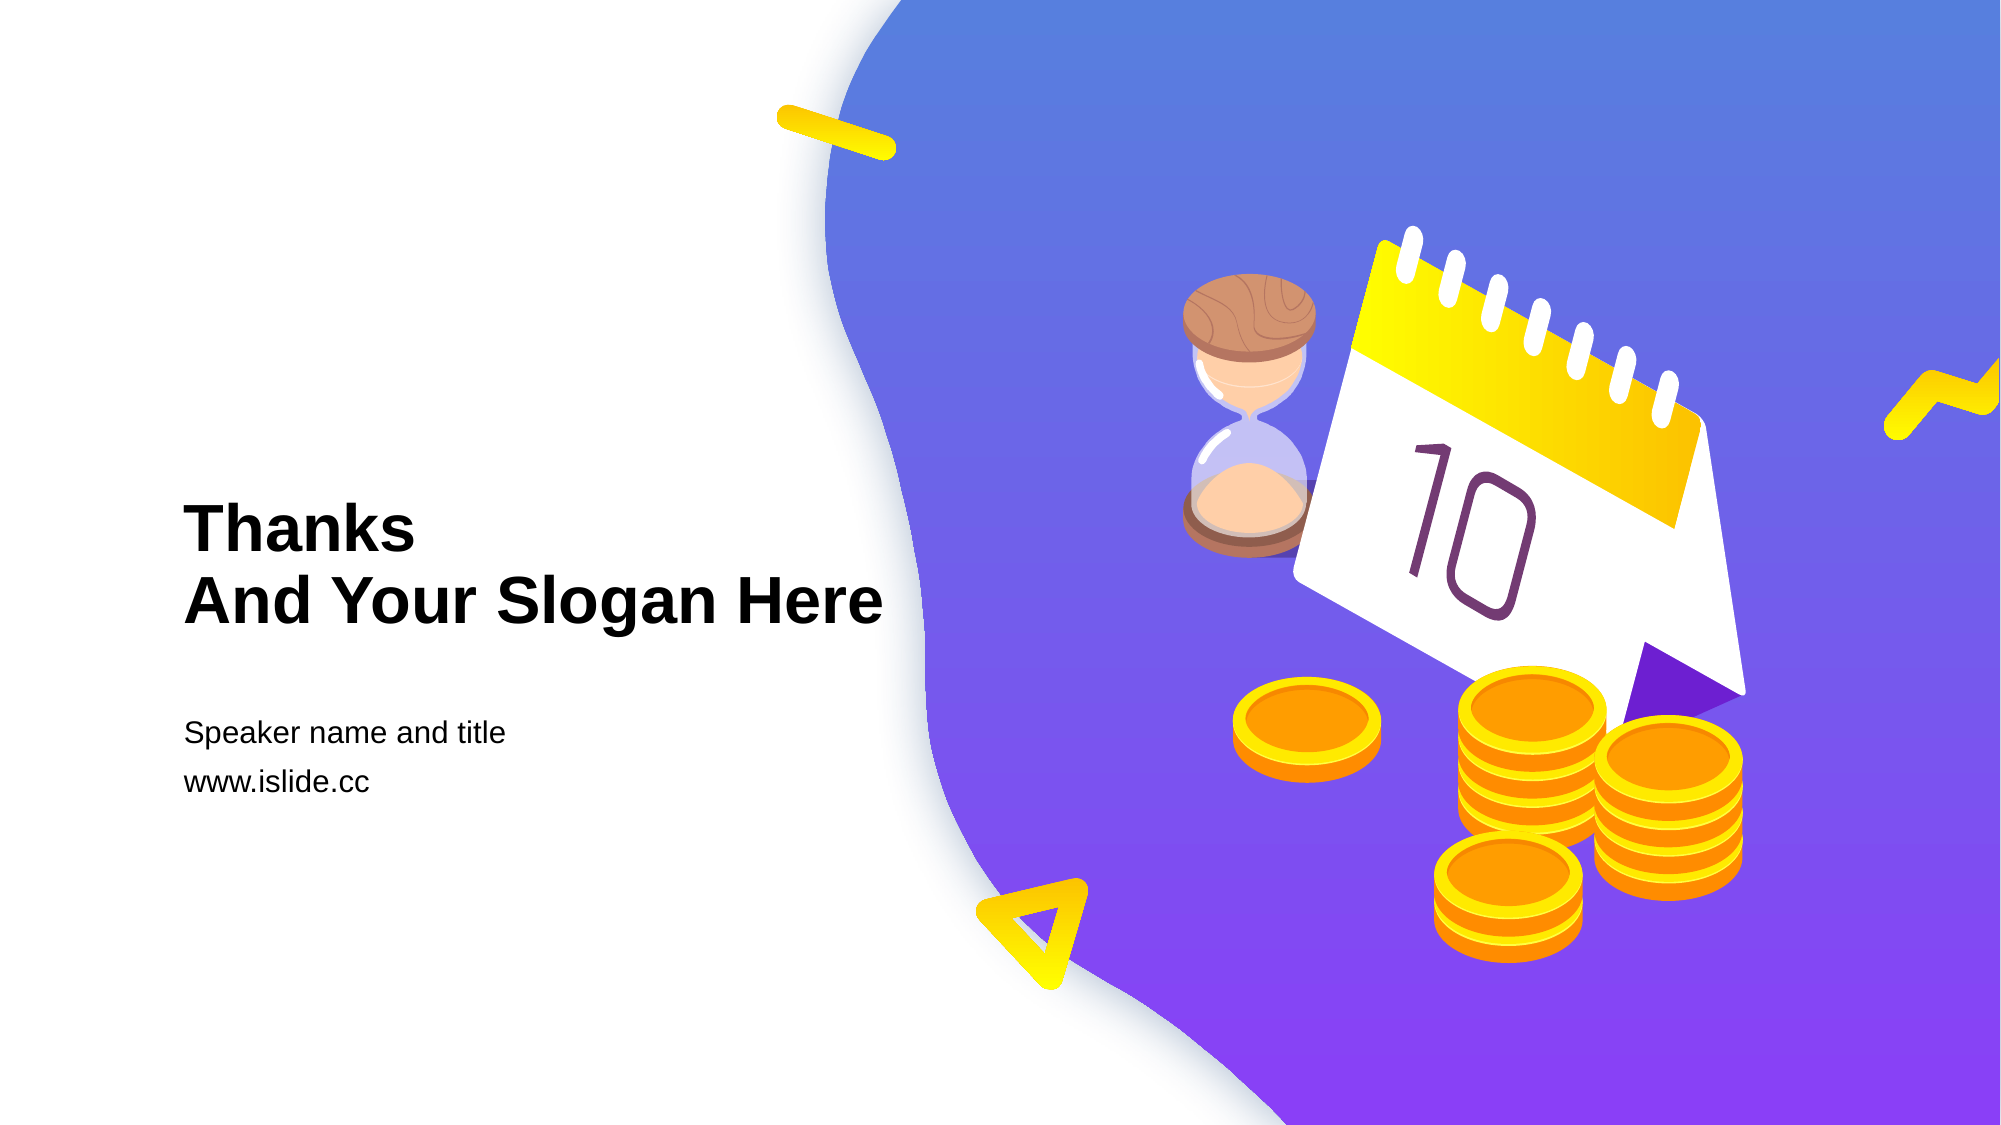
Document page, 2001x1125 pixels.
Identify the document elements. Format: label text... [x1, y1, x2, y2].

list www.islide.cc [168, 758, 1059, 809]
title Thanks And Your Slogan Here [168, 379, 1059, 646]
list Speaker name and title [168, 709, 1059, 758]
